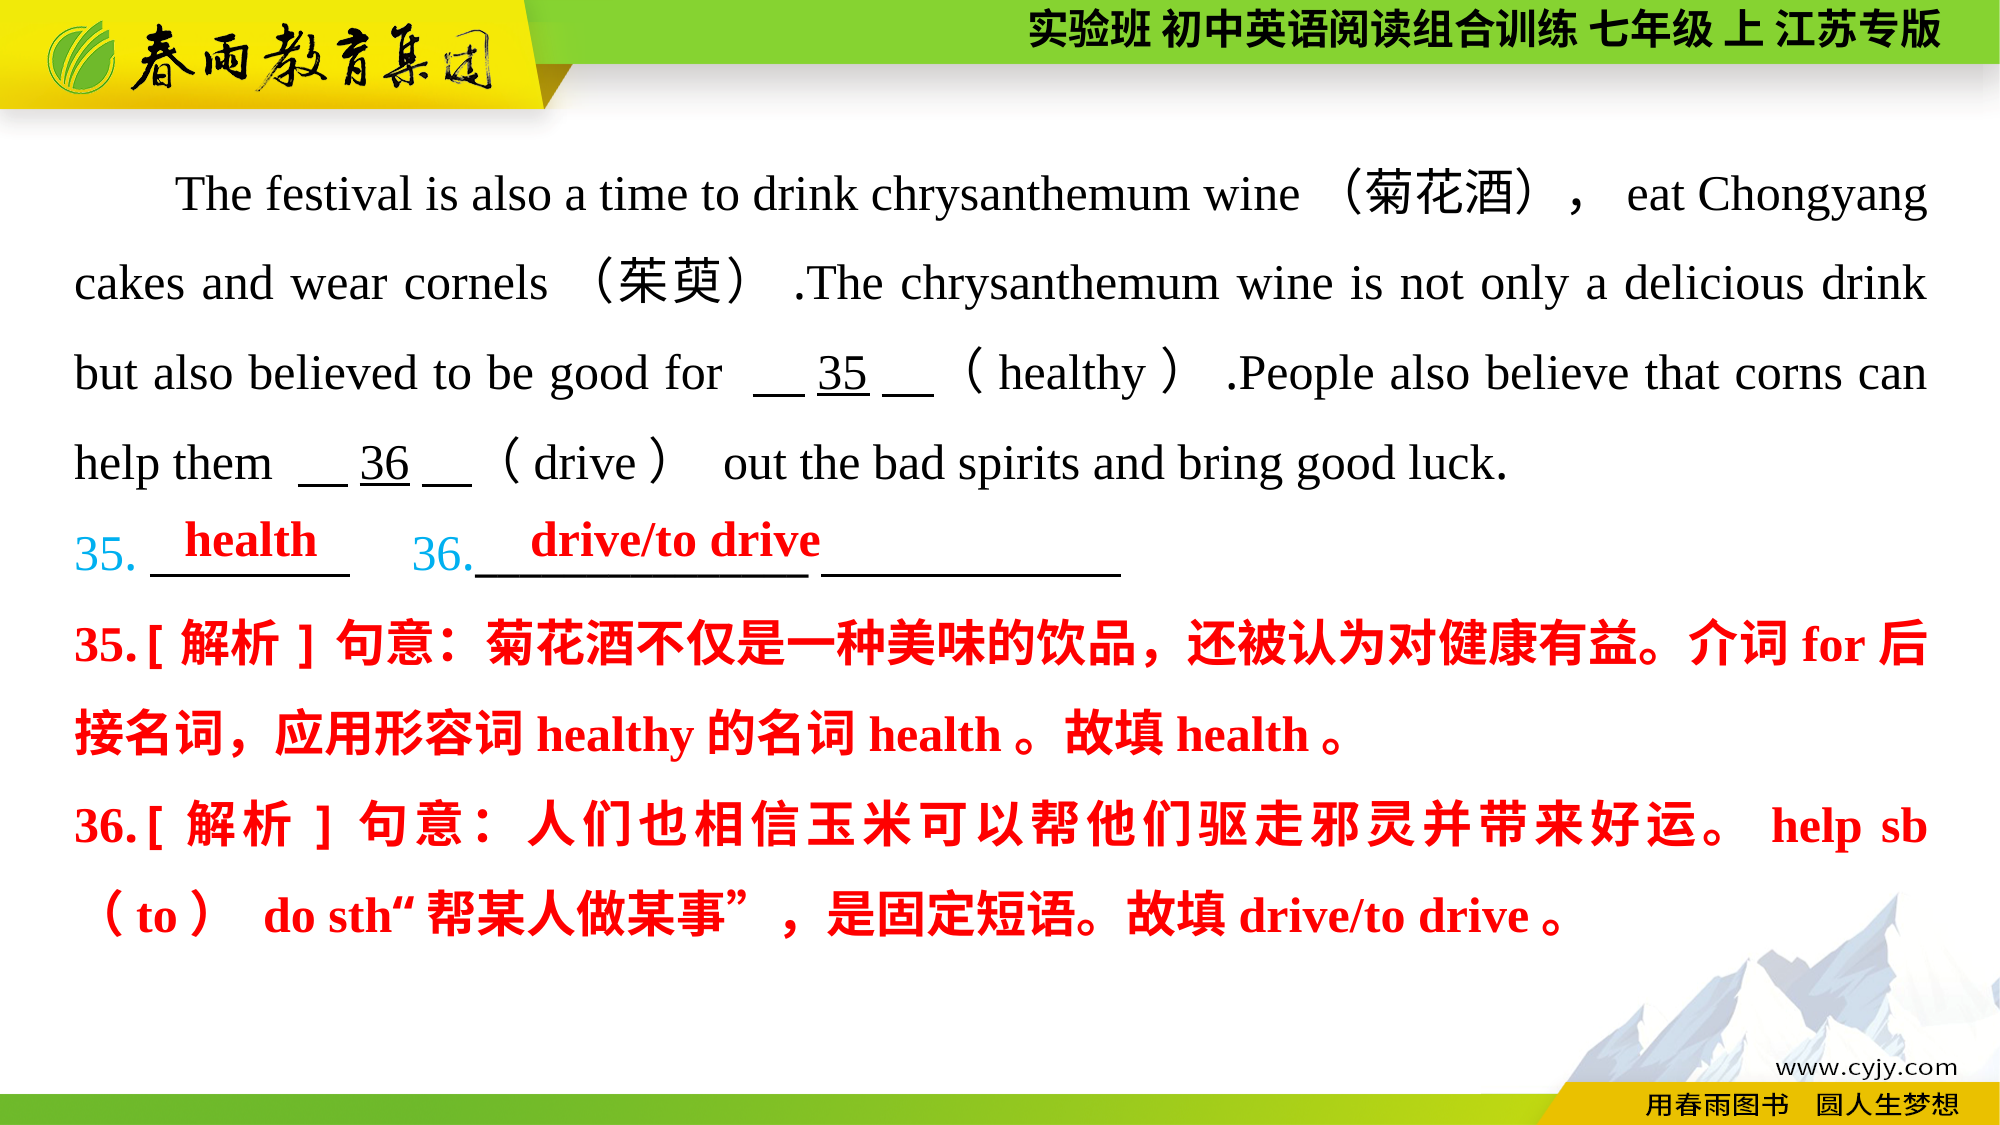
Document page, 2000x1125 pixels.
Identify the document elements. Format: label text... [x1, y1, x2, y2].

text_box health [169, 499, 333, 574]
picture [0, 0, 2000, 1125]
text_box 36.[解析]句意：人们也相信玉米可以帮他们驱走邪灵并带来好运。help sb （to） do sth“帮某人做某事”，是固定短语。故填drive/to drive。 [59, 755, 1944, 950]
text_box 35.[解析]句意：菊花酒不仅是一种美味的饮品，还被认为对健康有益。介词for后接名词，应用形容词healthy的名词health。故填health。 [59, 574, 1944, 755]
list The festival is also a time to drink chrysanthemum wine（菊花酒），eat Chongyang cakes and wear cornels（茱萸）.The chrysanthemum wine is not only a delicious drink but also believed to be good for 35 （healthy）.People also believe that corns can help them 36 （drive） out the bad spirits and bring good luck. 35. 36._______________ [59, 122, 1944, 574]
text_box drive/to drive [515, 499, 836, 574]
